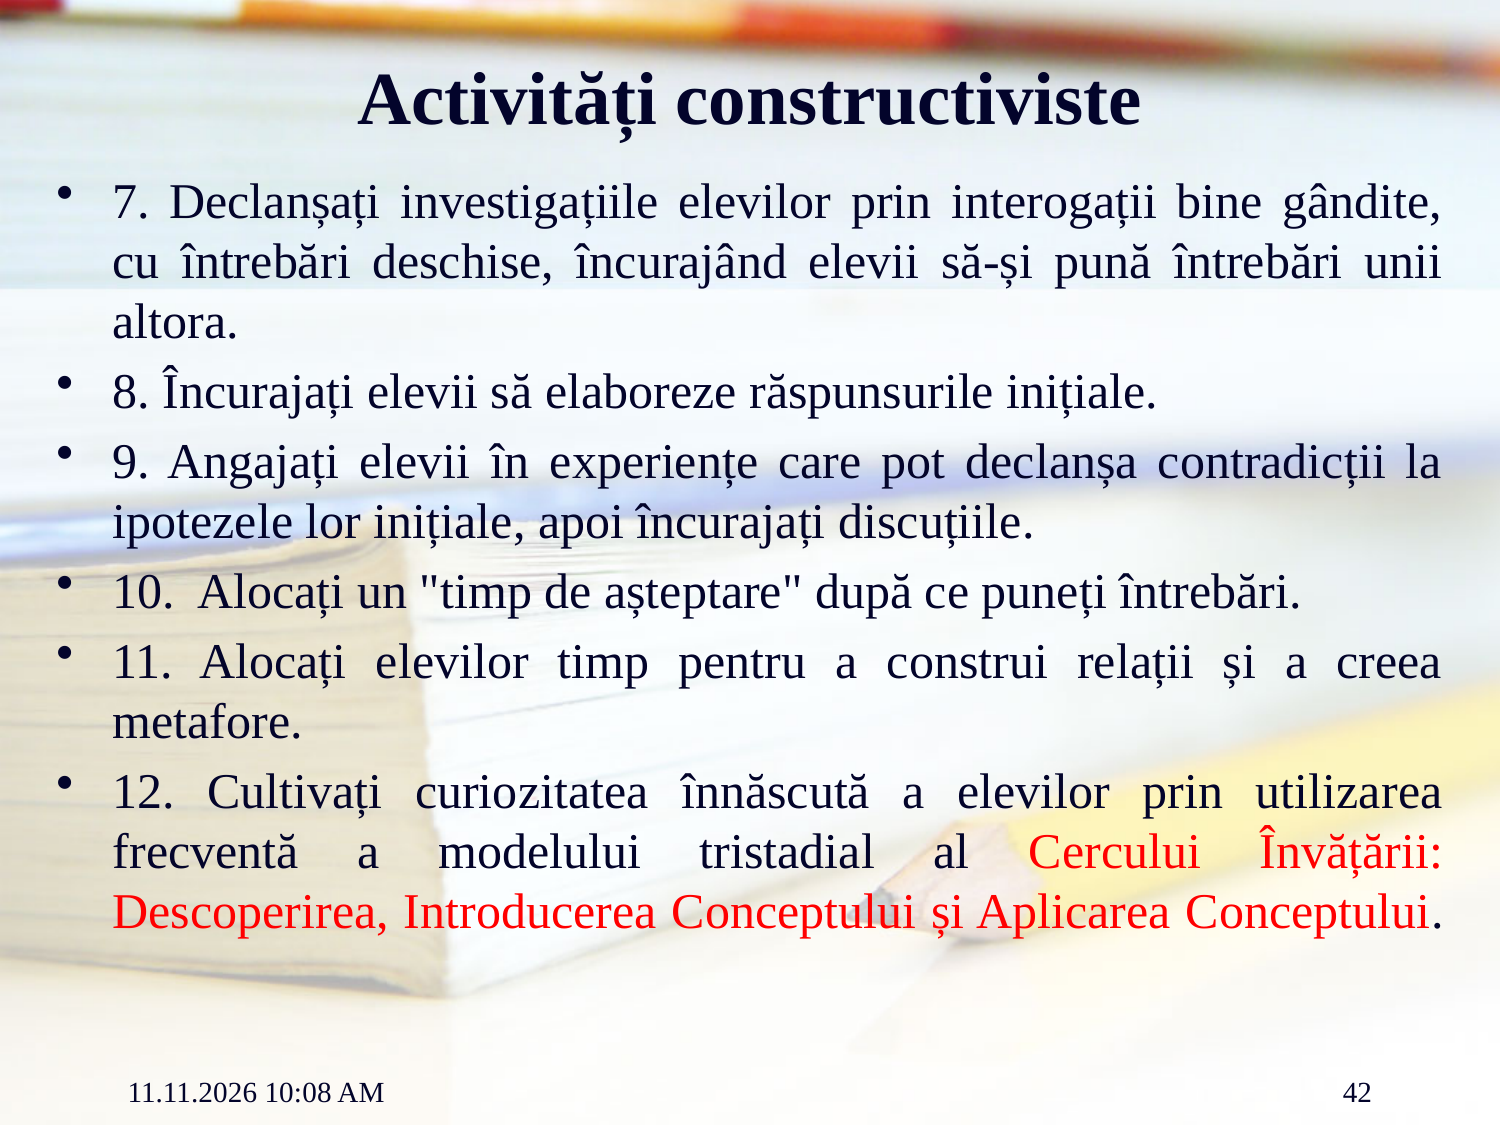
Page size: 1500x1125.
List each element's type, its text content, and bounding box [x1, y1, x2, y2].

slide_number 42 [1074, 1065, 1388, 1114]
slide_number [112, 1065, 426, 1114]
title Activități constructiviste [74, 18, 1426, 171]
picture [0, 0, 1500, 1125]
list 7. Declanșați investigațiile elevilor prin interogații bine gândite, cu întrebări deschise, încurajând elevii să-și pună întrebări unii altora. 8. Încurajați elevii să elaboreze răspunsurile inițiale. 9. Angajați elevii în experiențe care pot declanșa contradicții la ipotezele lor inițiale, apoi încurajați discuțiile. 10. Alocați un "timp de așteptare" după ce puneți întrebări. 11. Alocați elevilor timp pentru a construi relații și a creea metafore. 12. Cultivați curiozitatea înnăscută a elevilor prin utilizarea frecventă a modelului tristadial al Cercului Învățării: Descoperirea, Introducerea Conceptului și Aplicarea Conceptului. [40, 160, 1460, 986]
